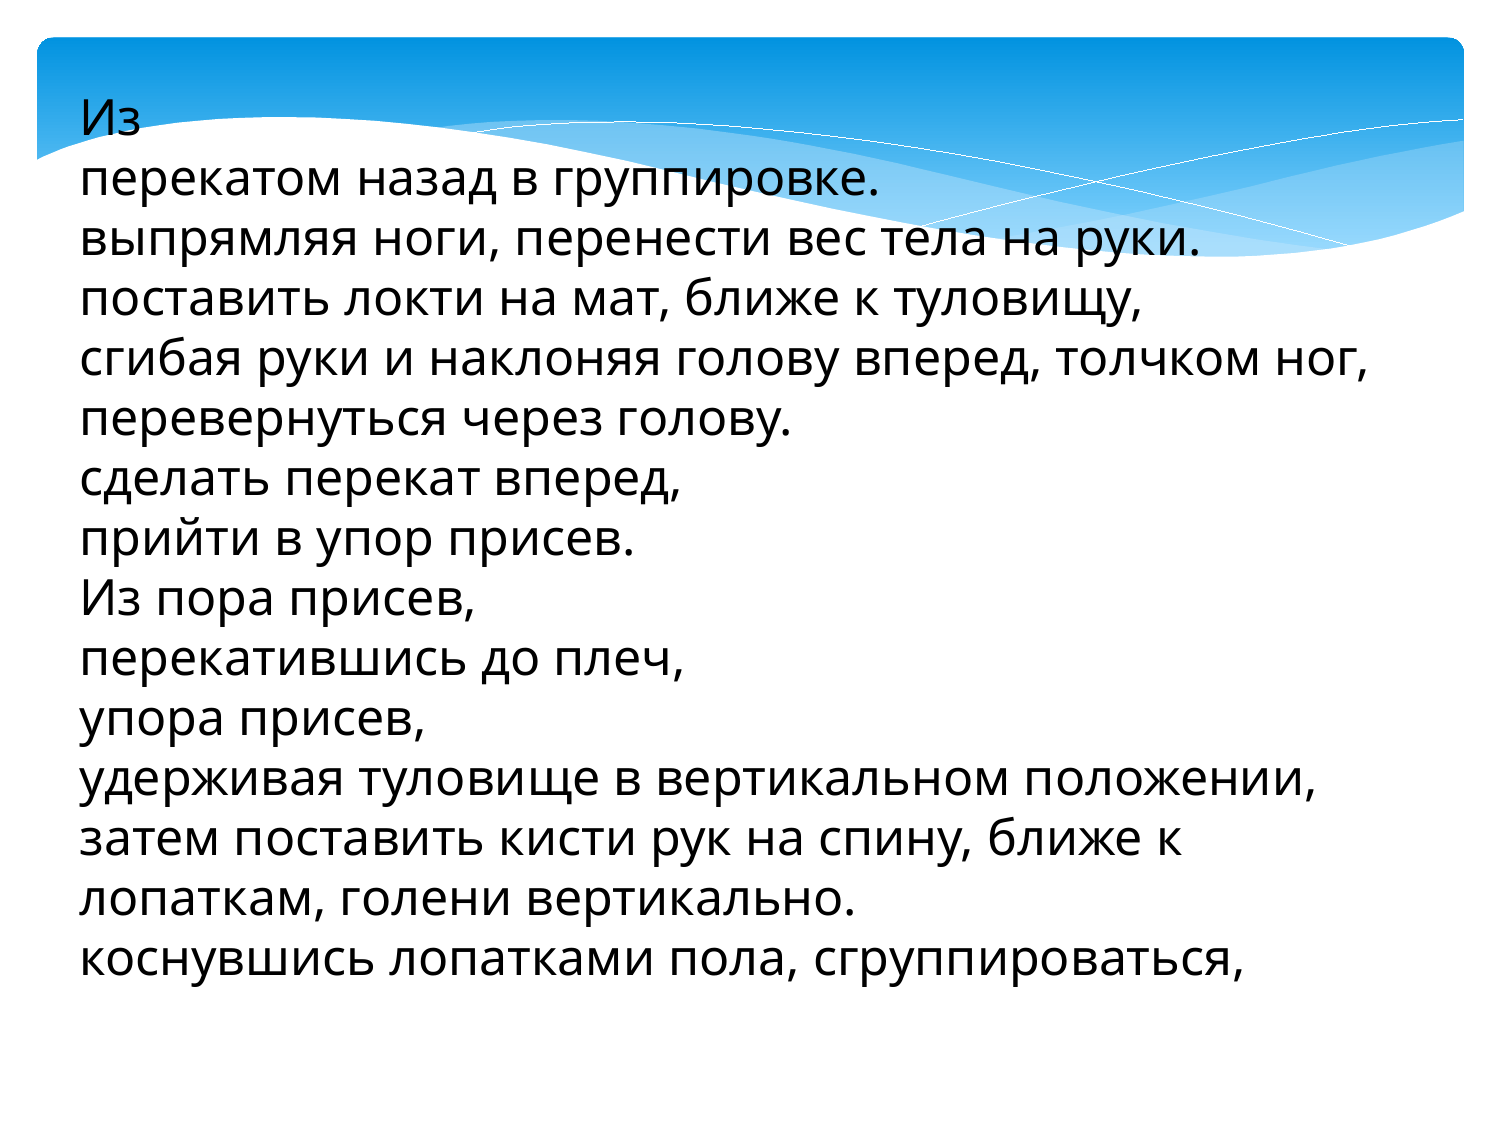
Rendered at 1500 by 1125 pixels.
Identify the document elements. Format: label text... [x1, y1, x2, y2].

text_box Из перекатом назад в группировке. выпрямляя ноги, перенести вес тела на руки. поставить локти на мат, ближе к туловищу, сгибая руки и наклоняя голову вперед, толчком ног, перевернуться через голову. сделать перекат вперед, прийти в упор присев. Из пора присев, перекатившись до плеч, упора присев, удерживая туловище в вертикальном положении, затем поставить кисти рук на спину, ближе к лопаткам, голени вертикально. коснувшись лопатками пола, сгруппироваться, [64, 78, 1436, 1125]
